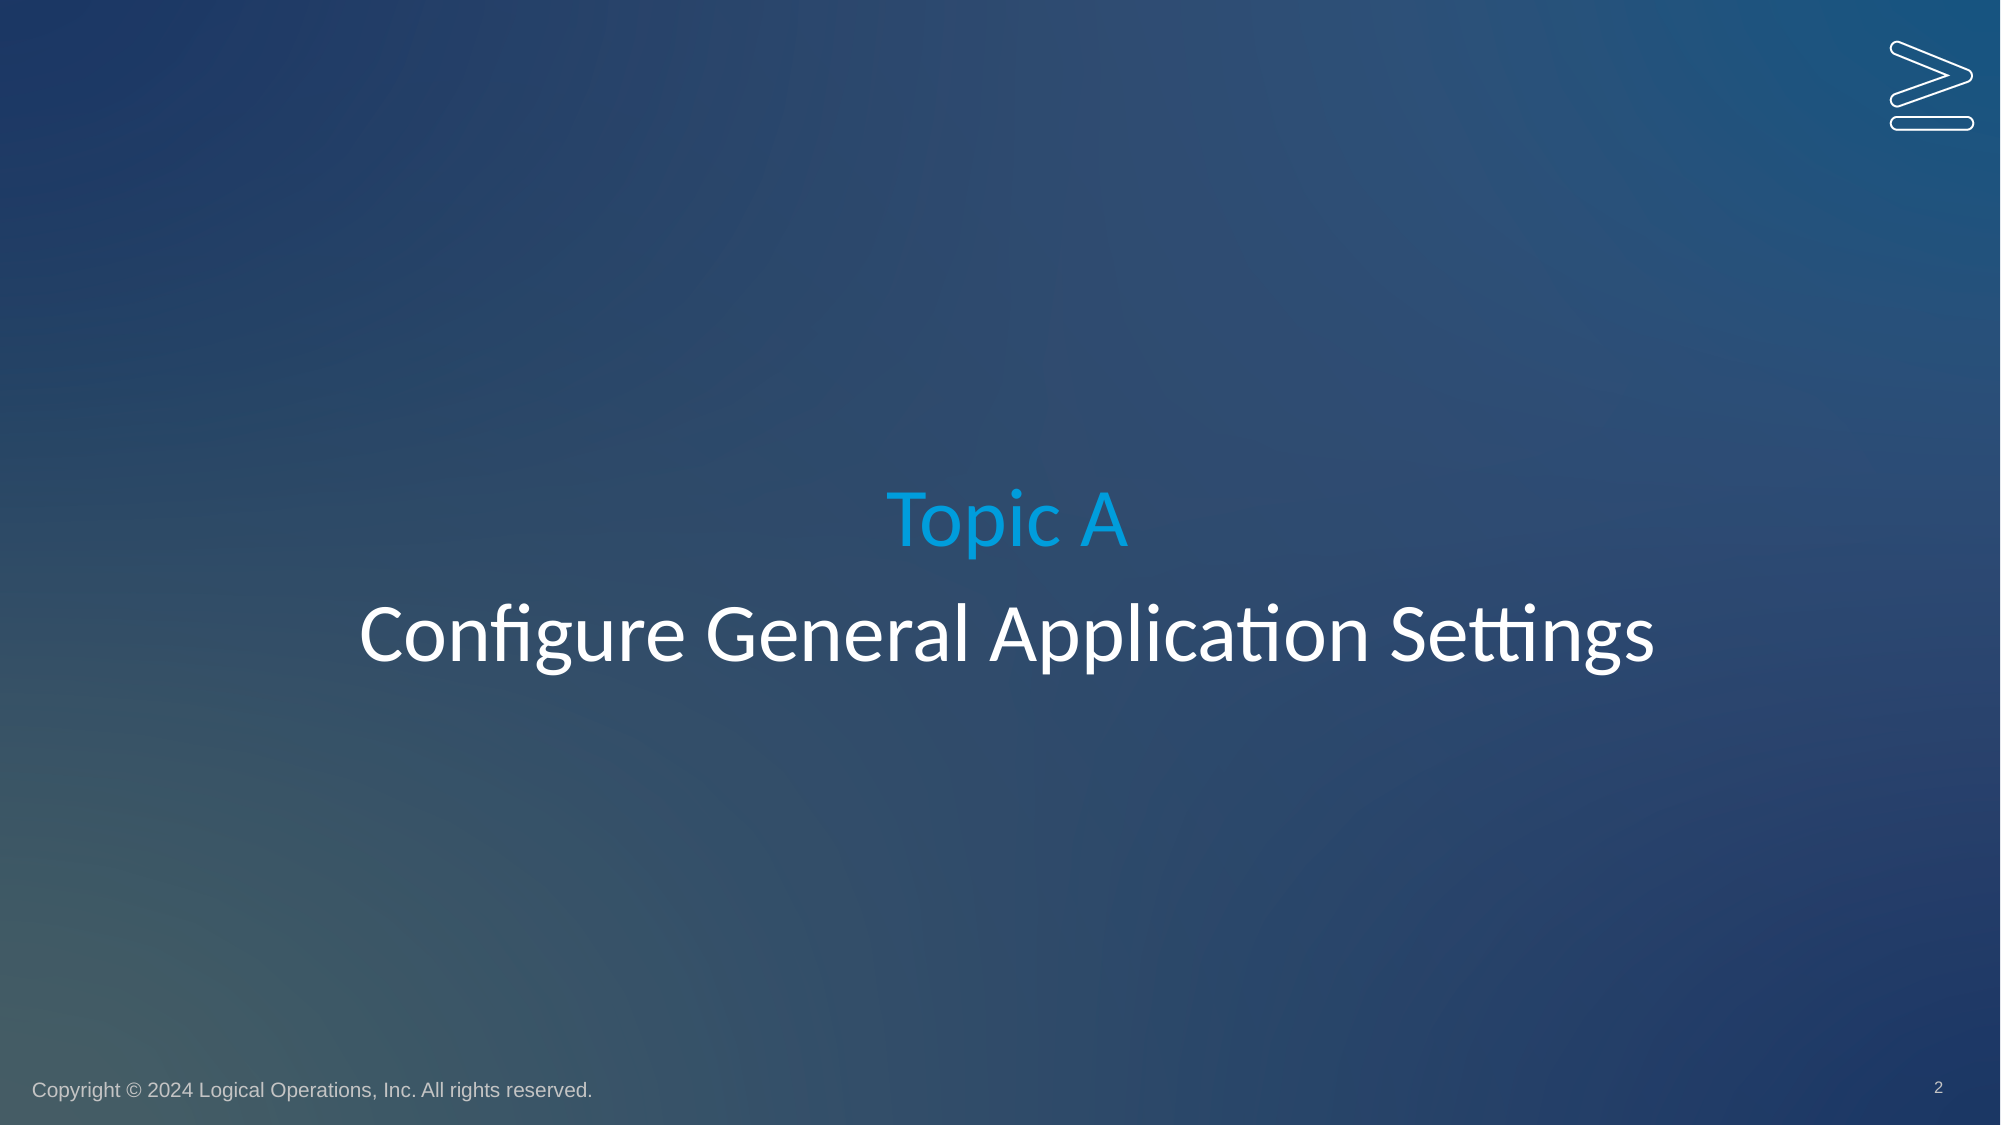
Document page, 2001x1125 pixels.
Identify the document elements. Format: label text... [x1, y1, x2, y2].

list Topic A [157, 324, 1858, 571]
title Configure General Application Settings [157, 571, 1858, 795]
picture [0, 0, 2001, 1125]
slide_number 2 [1491, 1057, 1959, 1118]
